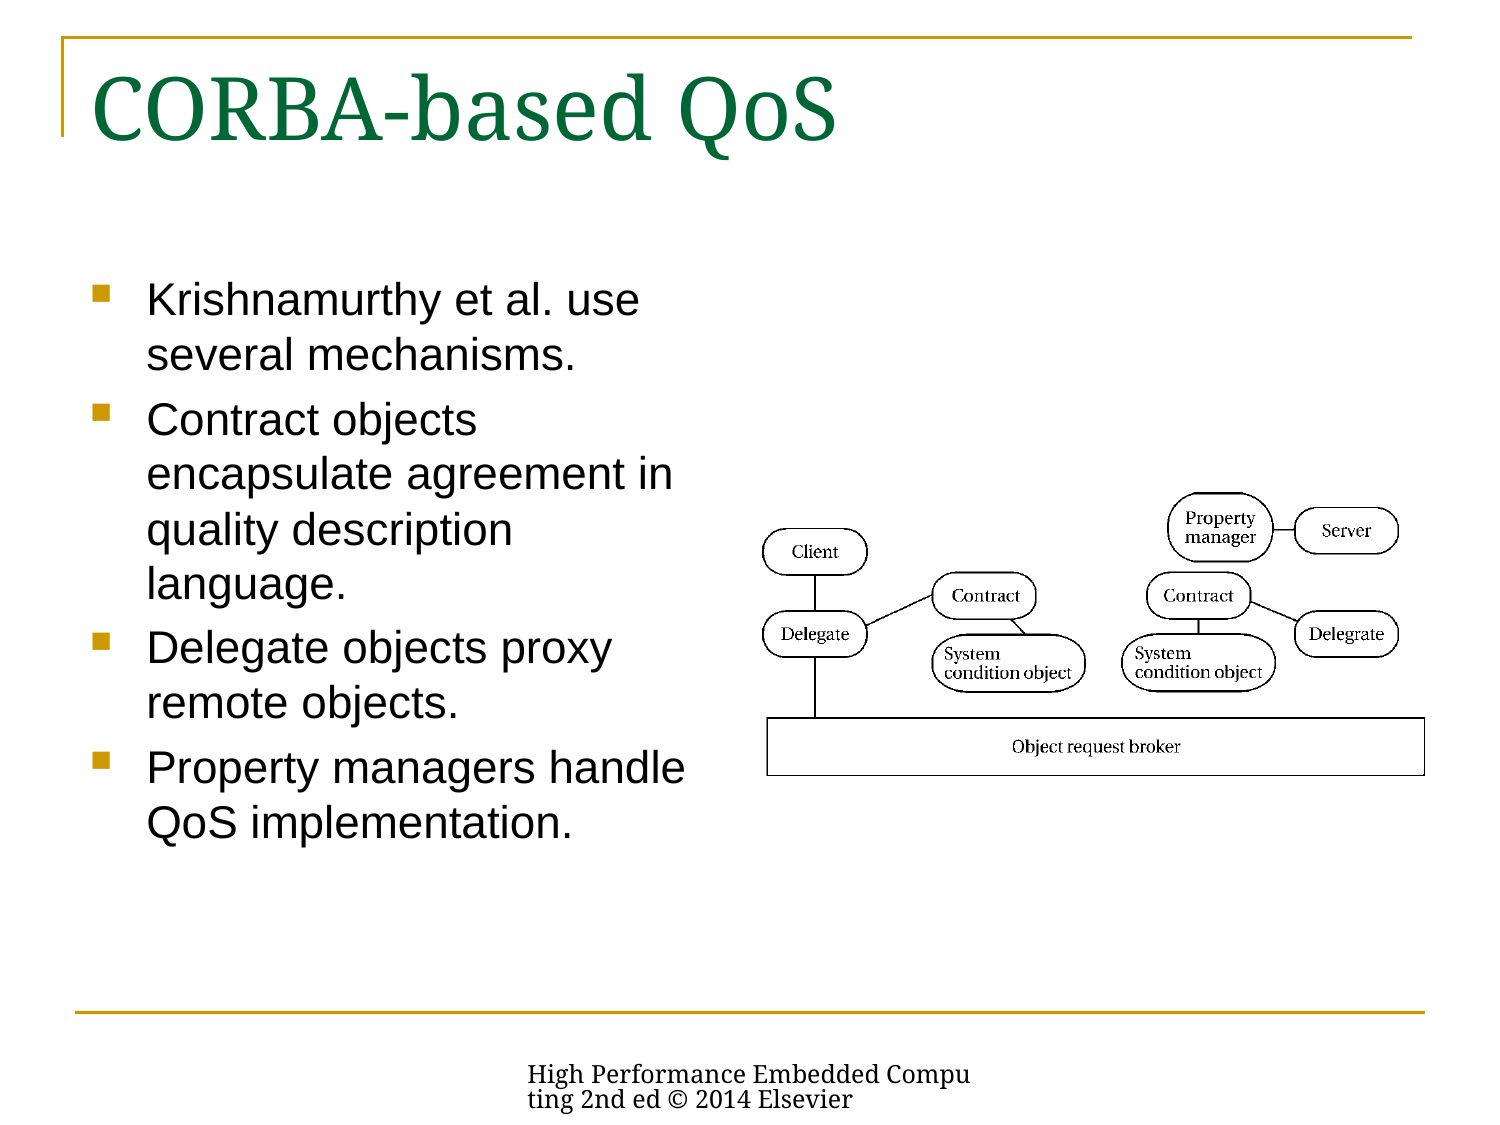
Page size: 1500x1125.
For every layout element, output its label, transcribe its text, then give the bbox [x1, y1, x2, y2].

footer High Performance Embedded Computing 2nd ed © 2014 Elsevier [512, 1025, 988, 1100]
title CORBA-based QoS [75, 45, 1425, 233]
list Krishnamurthy et al. use several mechanisms. Contract objects encapsulate agreement in quality description language. Delegate objects proxy remote objects. Property managers handle QoS implementation. [75, 262, 738, 1006]
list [762, 491, 1426, 776]
